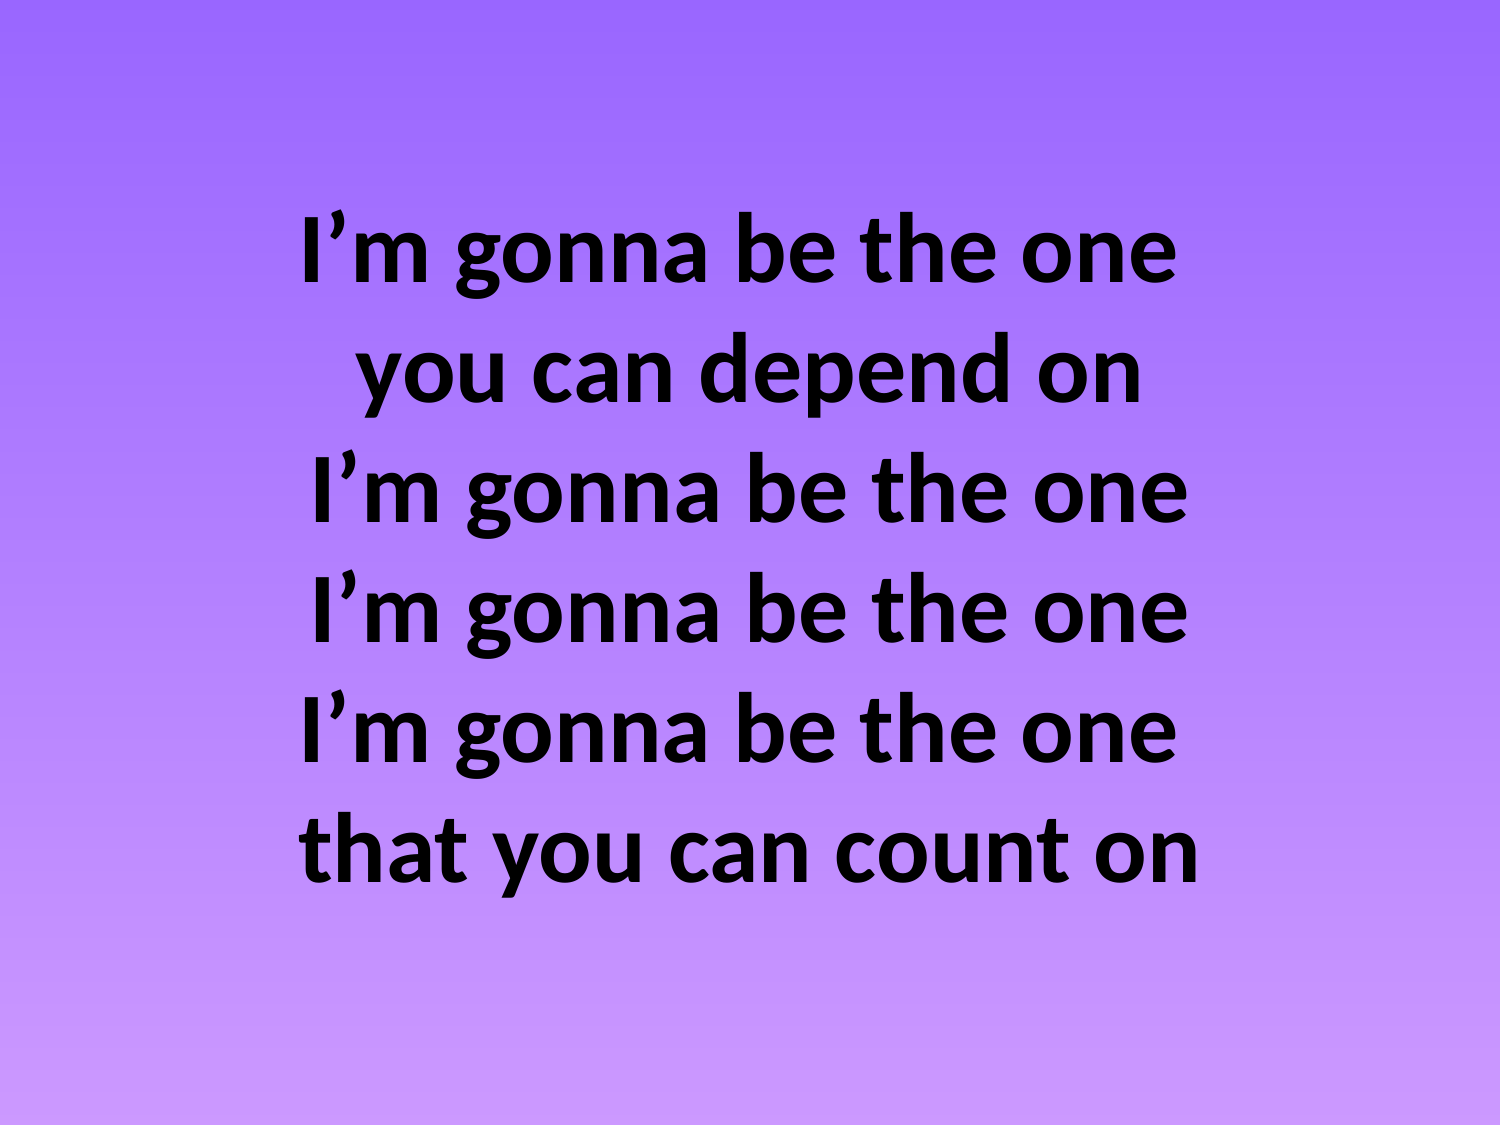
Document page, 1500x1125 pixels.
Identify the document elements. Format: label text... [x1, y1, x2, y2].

text_box Iʼm gonna be the one you can depend on Iʼm gonna be the one Iʼm gonna be the one Iʼm gonna be the one that you can count on [62, 174, 1438, 910]
